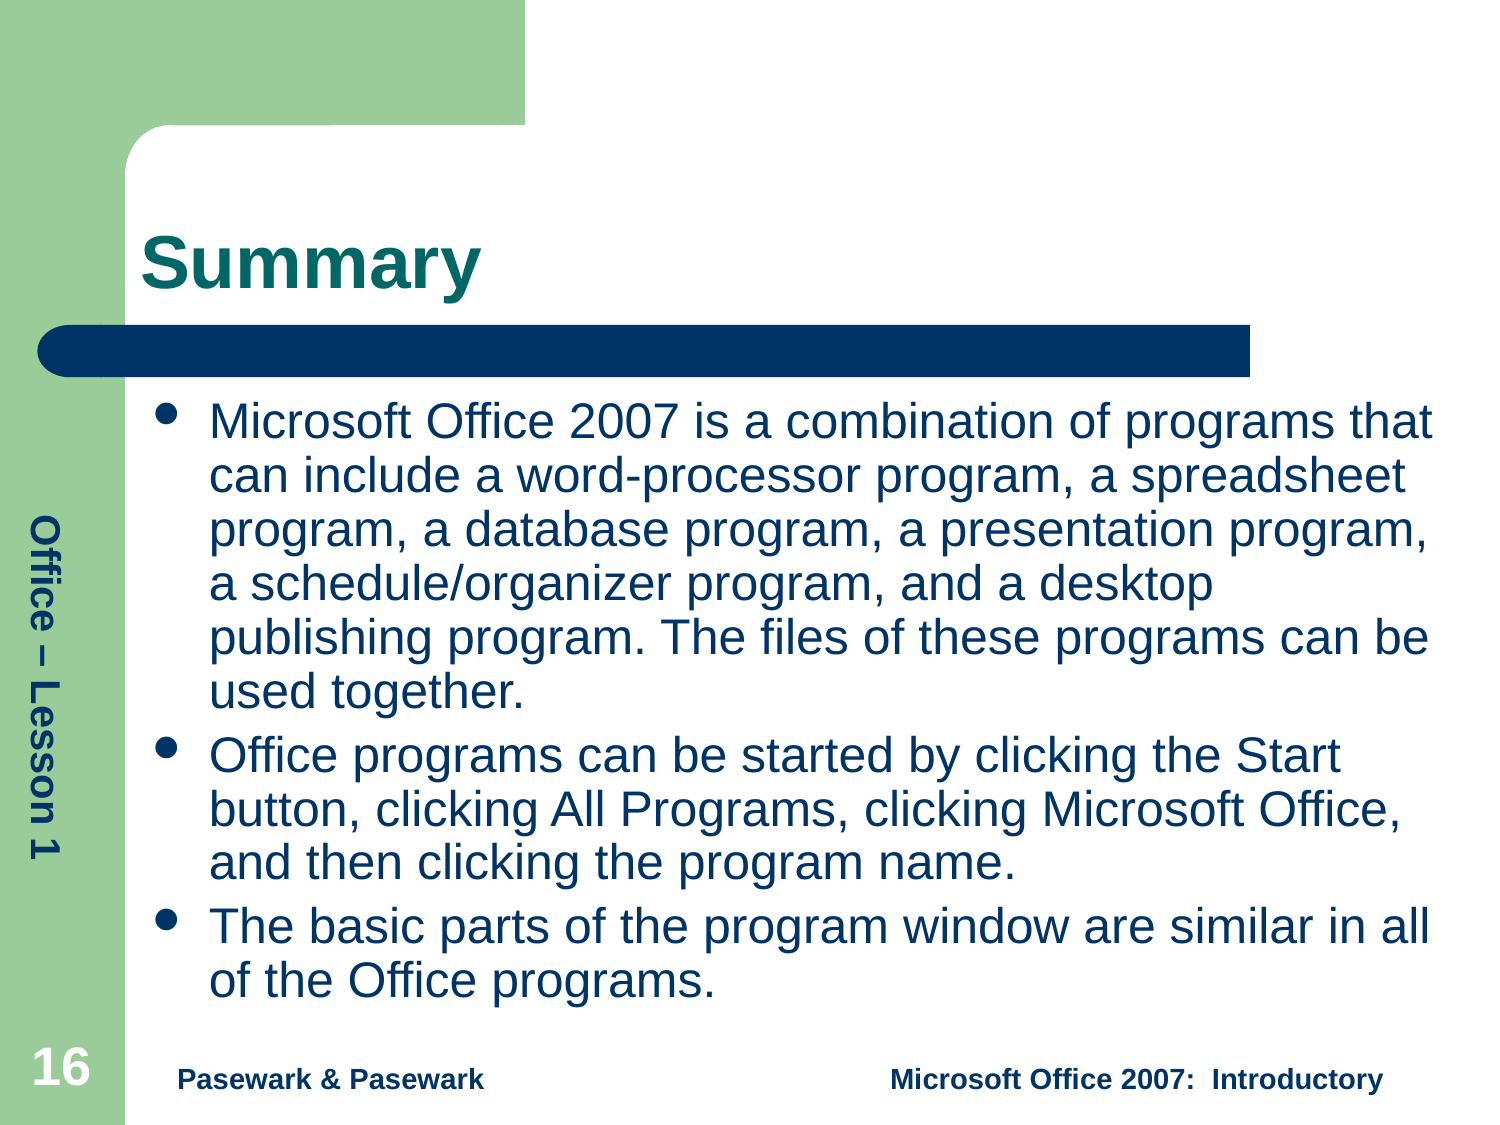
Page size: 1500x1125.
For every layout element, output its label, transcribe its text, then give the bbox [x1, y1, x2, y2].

list Microsoft Office 2007 is a combination of programs that can include a word-processor program, a spreadsheet program, a database program, a presentation program, a schedule/organizer program, and a desktop publishing program. The files of these programs can be used together. Office programs can be started by clicking the Start button, clicking All Programs, clicking Microsoft Office, and then clicking the program name. The basic parts of the program window are similar in all of the Office programs. [137, 387, 1451, 1063]
slide_number Pasewark & Pasewark [149, 1063, 500, 1104]
title Summary [124, 124, 1426, 313]
slide_number 16 [13, 1023, 111, 1105]
footer Microsoft Office 2007: Introductory [874, 1063, 1426, 1104]
